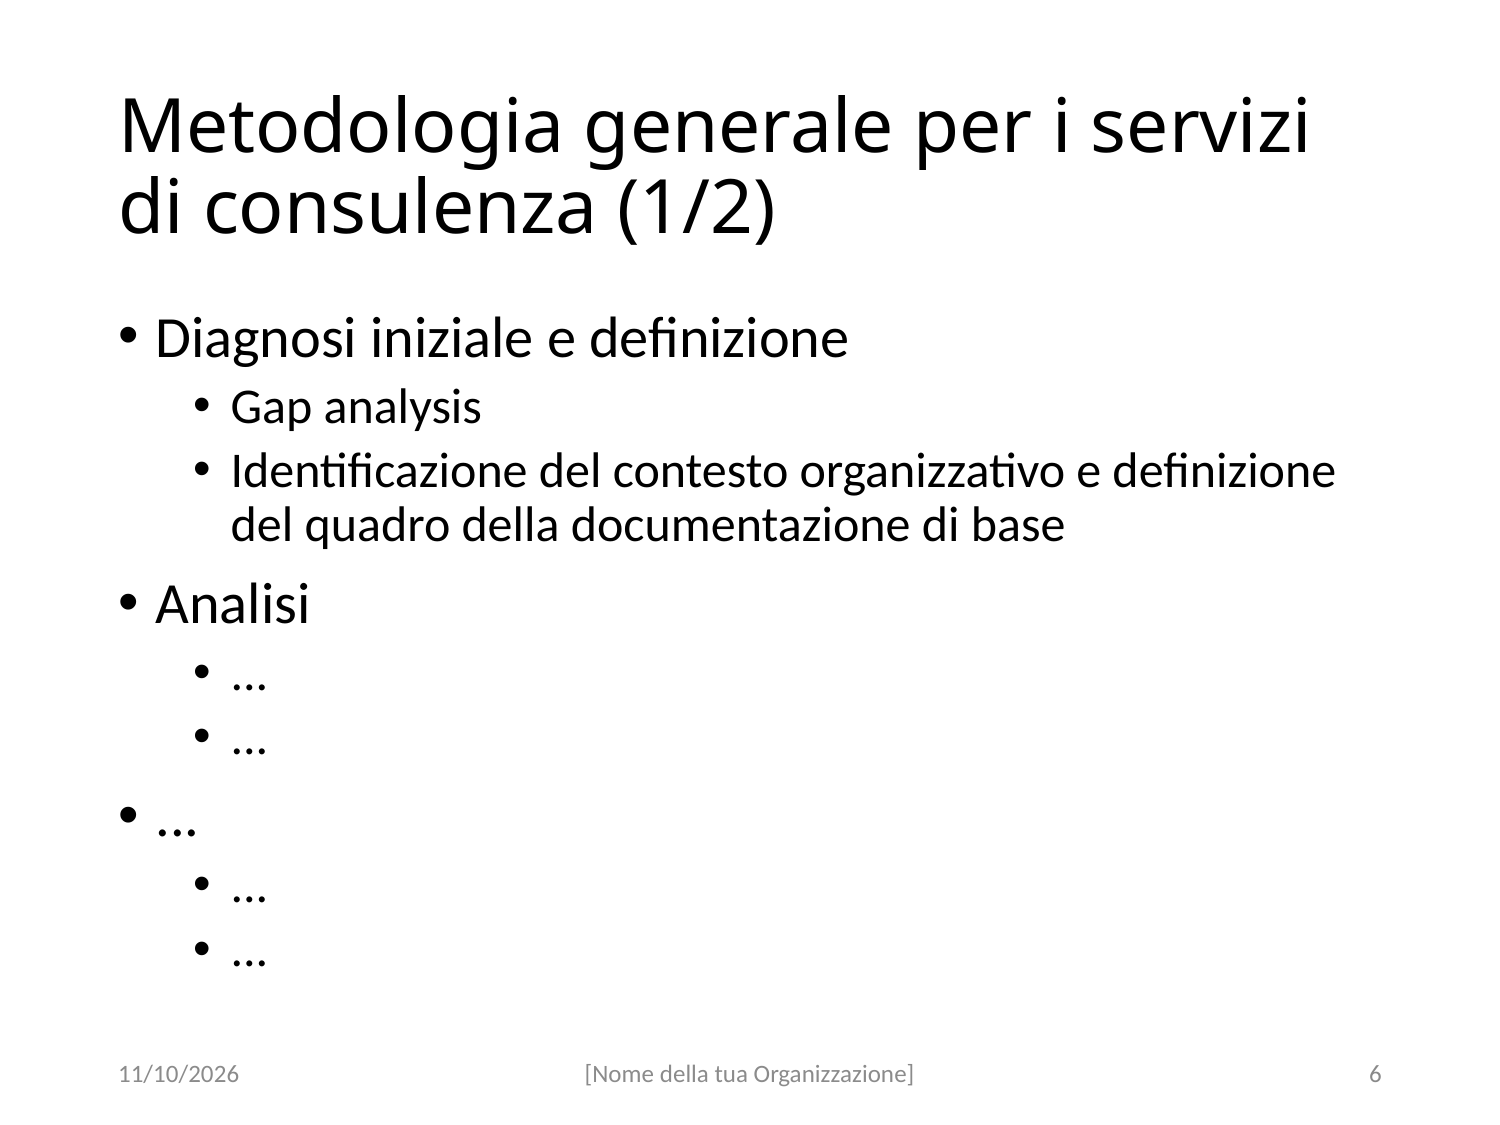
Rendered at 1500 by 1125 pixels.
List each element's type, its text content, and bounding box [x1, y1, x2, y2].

footer [Nome della tua Organizzazione] [496, 1042, 1004, 1103]
slide_number 6 [1059, 1042, 1397, 1103]
slide_number 29-Jun-18 [103, 1042, 441, 1103]
list Diagnosi iniziale e definizione Gap analysis Identificazione del contesto organizzativo e definizione del quadro della documentazione di base Analisi ... ... ... ... ... [103, 299, 1397, 1014]
title Metodologia generale per i servizi di consulenza (1/2) [103, 59, 1397, 278]
